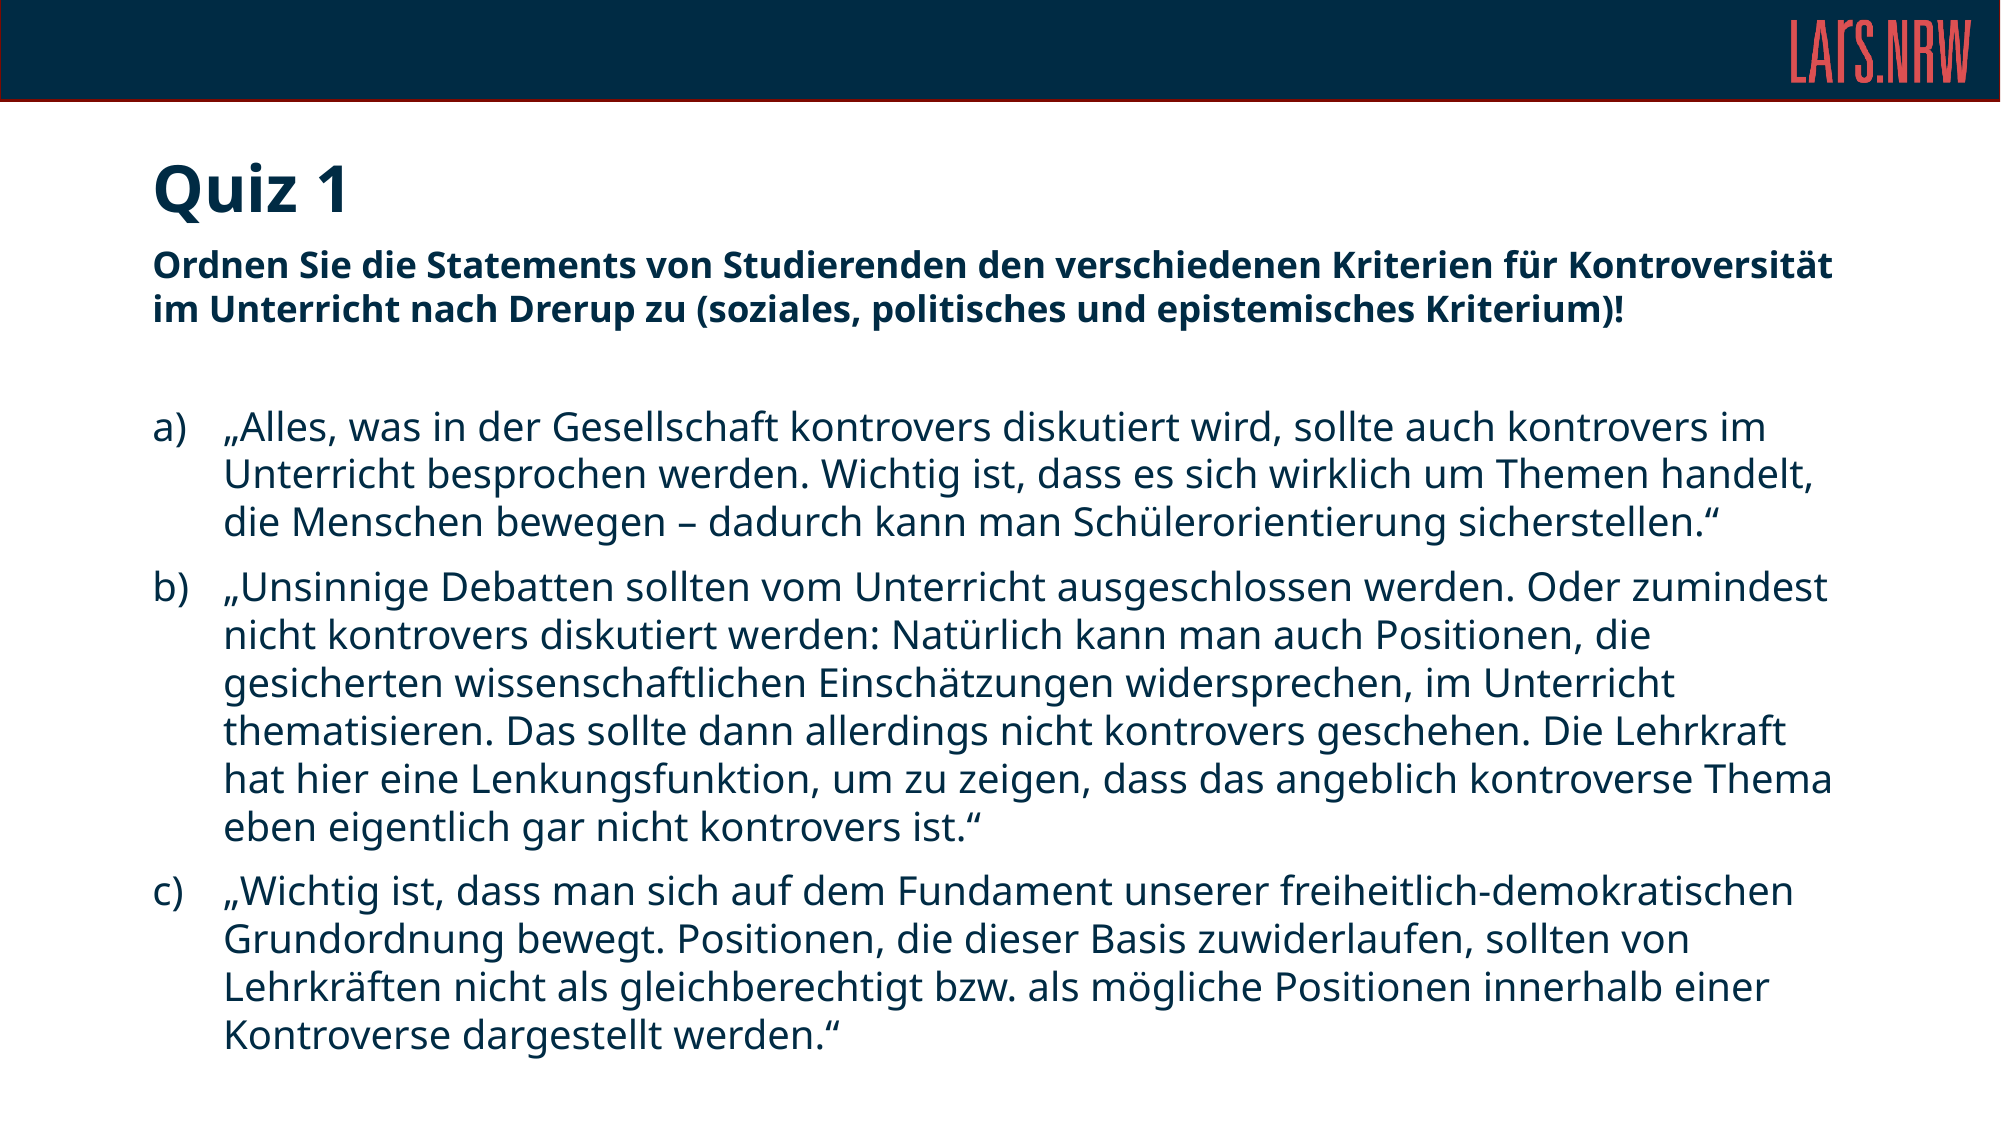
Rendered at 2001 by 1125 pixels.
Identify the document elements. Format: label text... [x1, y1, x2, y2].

list Quiz 1 Ordnen Sie die Statements von Studierenden den verschiedenen Kriterien für Kontroversität im Unterricht nach Drerup zu (soziales, politisches und epistemisches Kriterium)! „Alles, was in der Gesellschaft kontrovers diskutiert wird, sollte auch kontrovers im Unterricht besprochen werden. Wichtig ist, dass es sich wirklich um Themen handelt, die Menschen bewegen – dadurch kann man Schülerorientierung sicherstellen.“ „Unsinnige Debatten sollten vom Unterricht ausgeschlossen werden. Oder zumindest nicht kontrovers diskutiert werden: Natürlich kann man auch Positionen, die gesicherten wissenschaftlichen Einschätzungen widersprechen, im Unterricht thematisieren. Das sollte dann allerdings nicht kontrovers geschehen. Die Lehrkraft hat hier eine Lenkungsfunktion, um zu zeigen, dass das angeblich kontroverse Thema eben eigentlich gar nicht kontrovers ist.“ „Wichtig ist, dass man sich auf dem Fundament unserer freiheitlich-demokratischen Grundordnung bewegt. Positionen, die dieser Basis zuwiderlaufen, sollten von Lehrkräften nicht als gleichberechtigt bzw. als mögliche Positionen innerhalb einer Kontroverse dargestellt werden.“ [137, 139, 1863, 1095]
picture [1773, 6, 1977, 99]
